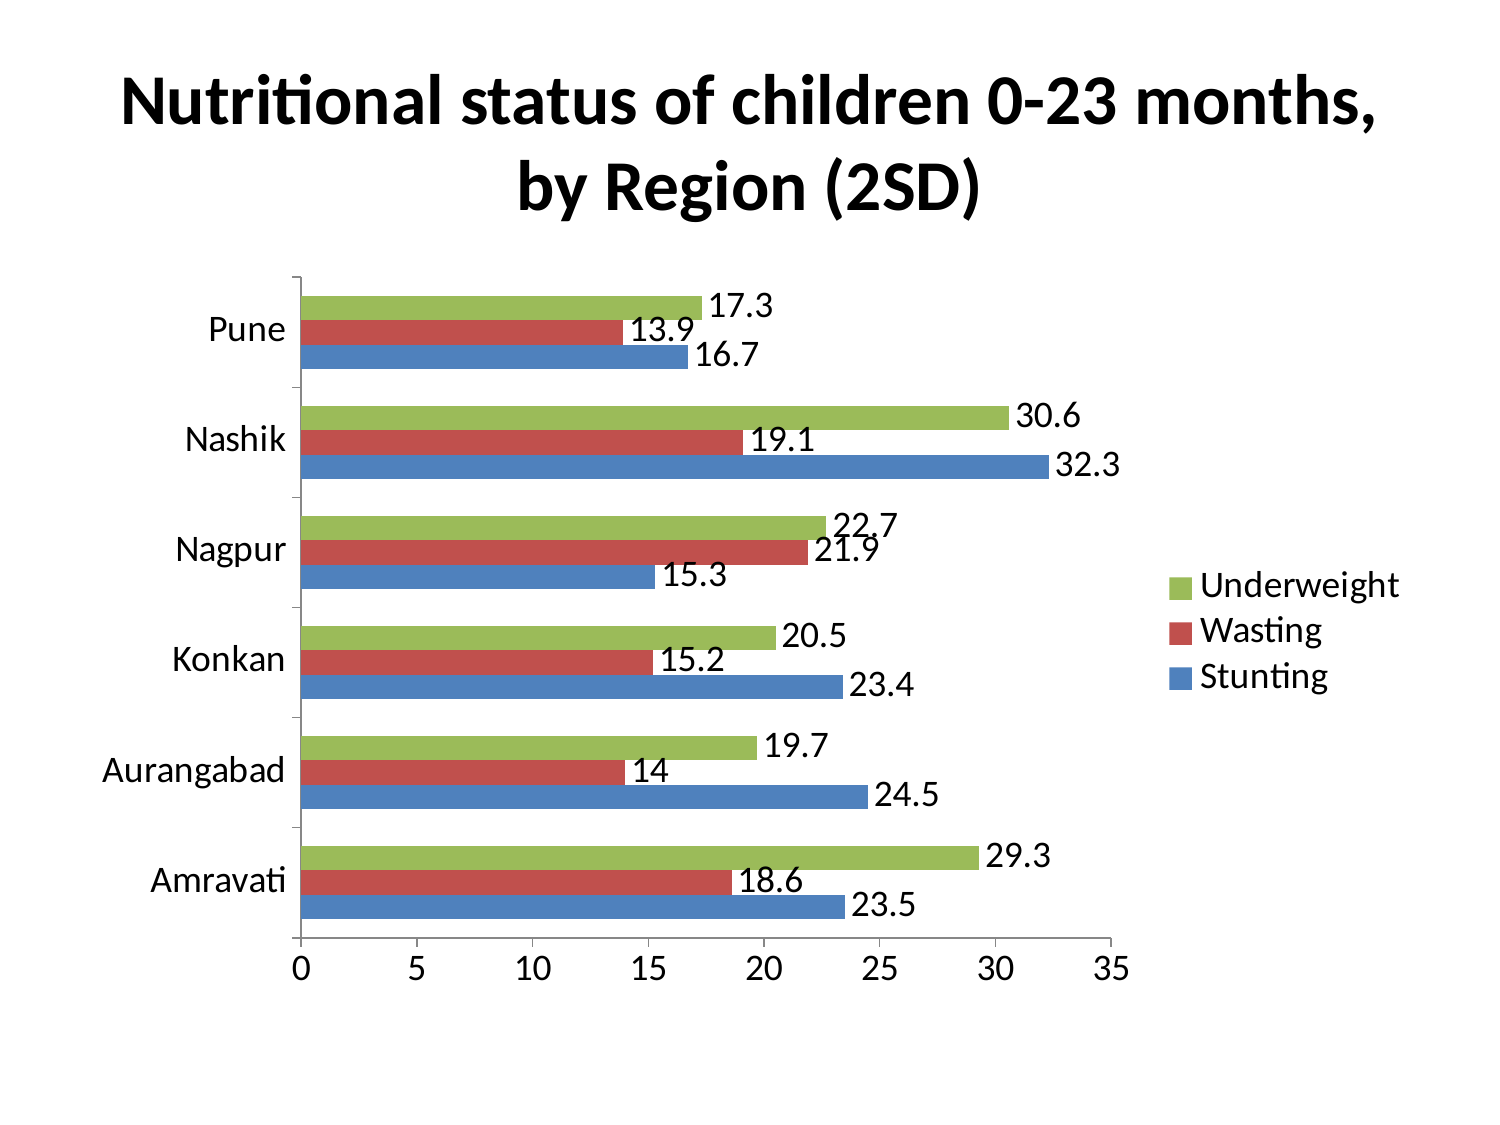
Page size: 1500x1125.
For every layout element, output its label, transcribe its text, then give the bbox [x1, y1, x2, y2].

title Nutritional status of children 0-23 months, by Region (2SD) [75, 45, 1425, 233]
chart [74, 262, 1426, 1006]
